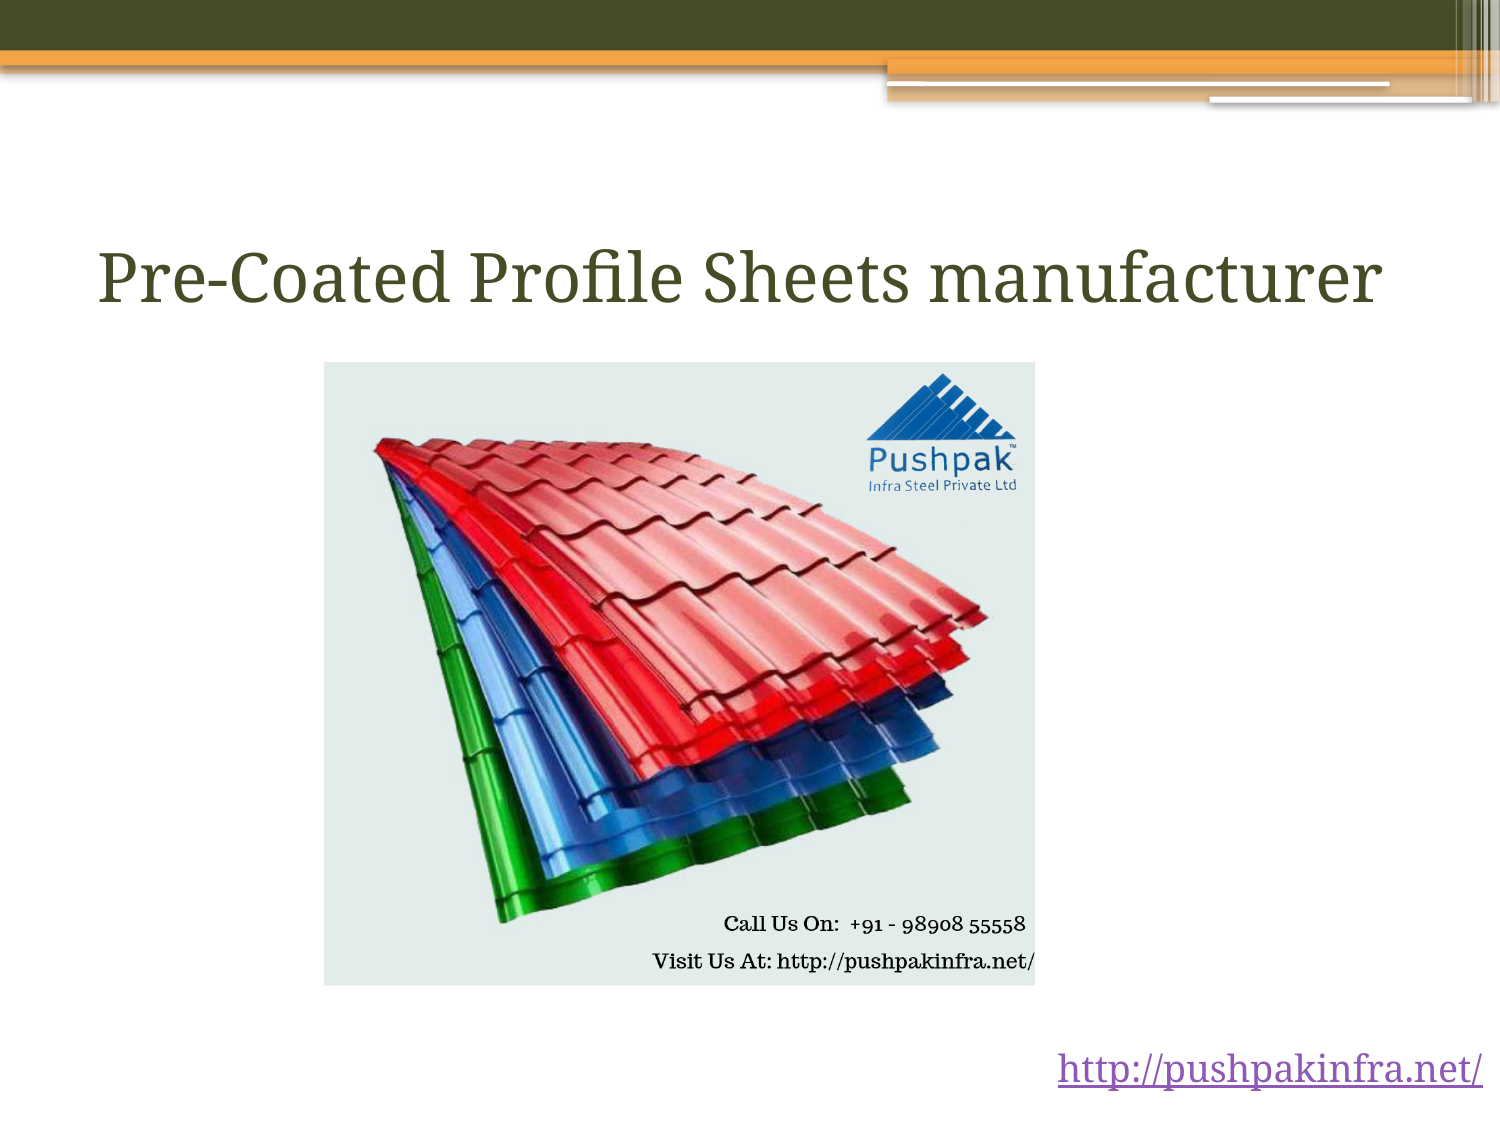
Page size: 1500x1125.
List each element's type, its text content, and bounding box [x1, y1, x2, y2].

title Pre-Coated Profile Sheets manufacturer [75, 187, 1425, 363]
text_box http://pushpakinfra.net/ [1042, 1037, 1498, 1104]
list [324, 362, 1035, 1072]
